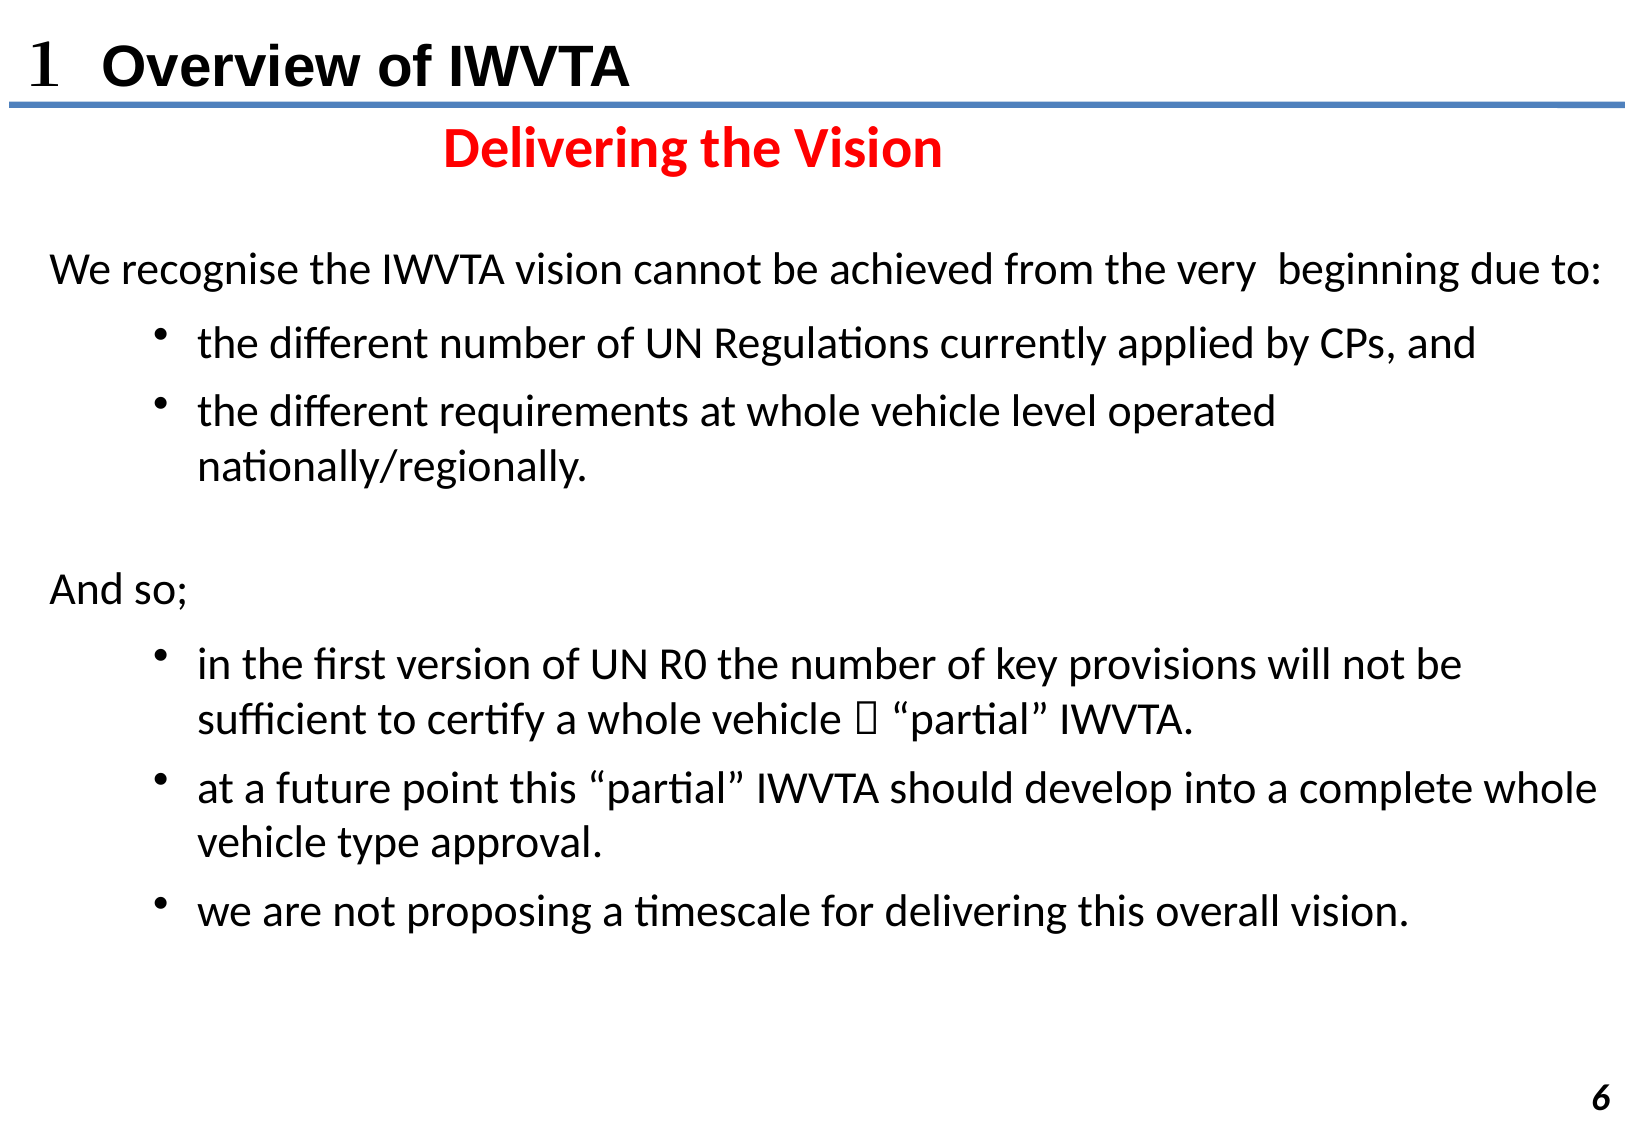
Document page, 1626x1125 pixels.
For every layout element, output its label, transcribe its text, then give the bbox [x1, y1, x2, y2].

text_box We recognise the IWVTA vision cannot be achieved from the very beginning due to: the different number of UN Regulations currently applied by CPs, and the different requirements at whole vehicle level operated nationally/regionally. And so; in the first version of UN R0 the number of key provisions will not be sufficient to certify a whole vehicle  “partial” IWVTA. at a future point this “partial” IWVTA should develop into a complete whole vehicle type approval. we are not proposing a timescale for delivering this overall vision. [34, 231, 1623, 944]
text_box Delivering the Vision [428, 105, 1175, 187]
text_box １ Overview of IWVTA [0, 20, 719, 106]
slide_number 6 [1245, 1065, 1625, 1125]
